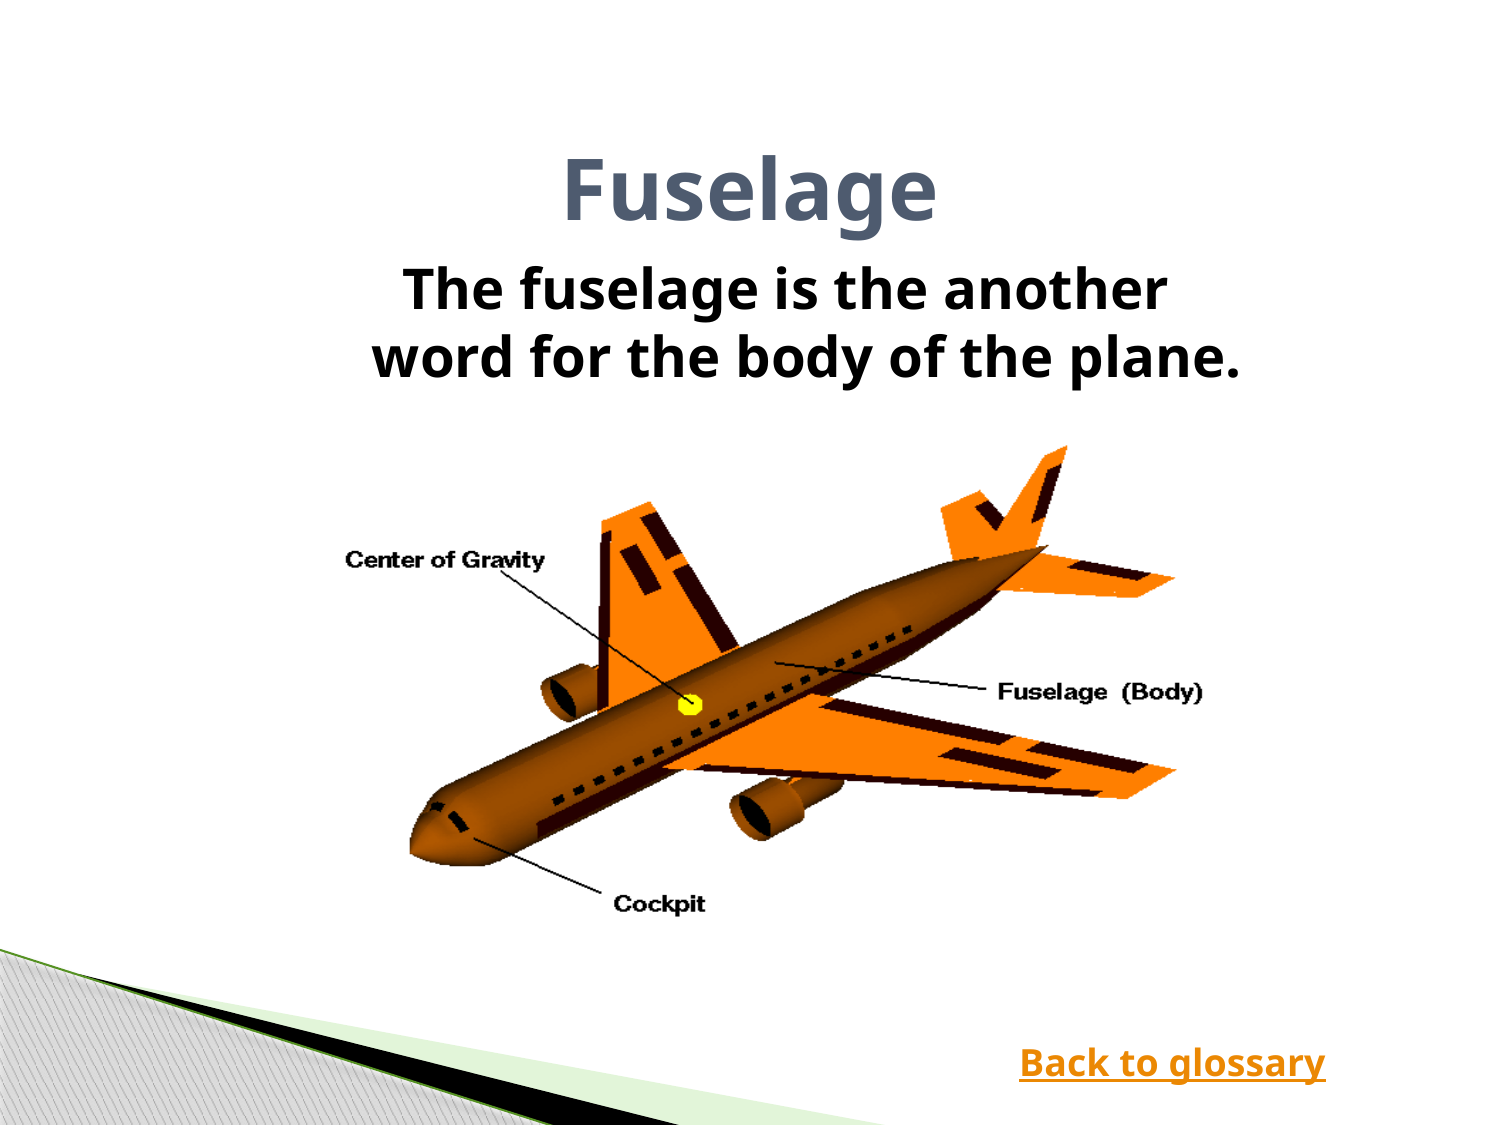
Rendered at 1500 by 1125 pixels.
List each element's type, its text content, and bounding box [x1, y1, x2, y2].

text_box Back to glossary [1004, 1031, 1341, 1097]
picture [304, 421, 1231, 962]
title Fuselage [75, 115, 1425, 258]
list The fuselage is the another word for the body of the plane. [292, 258, 1261, 1020]
